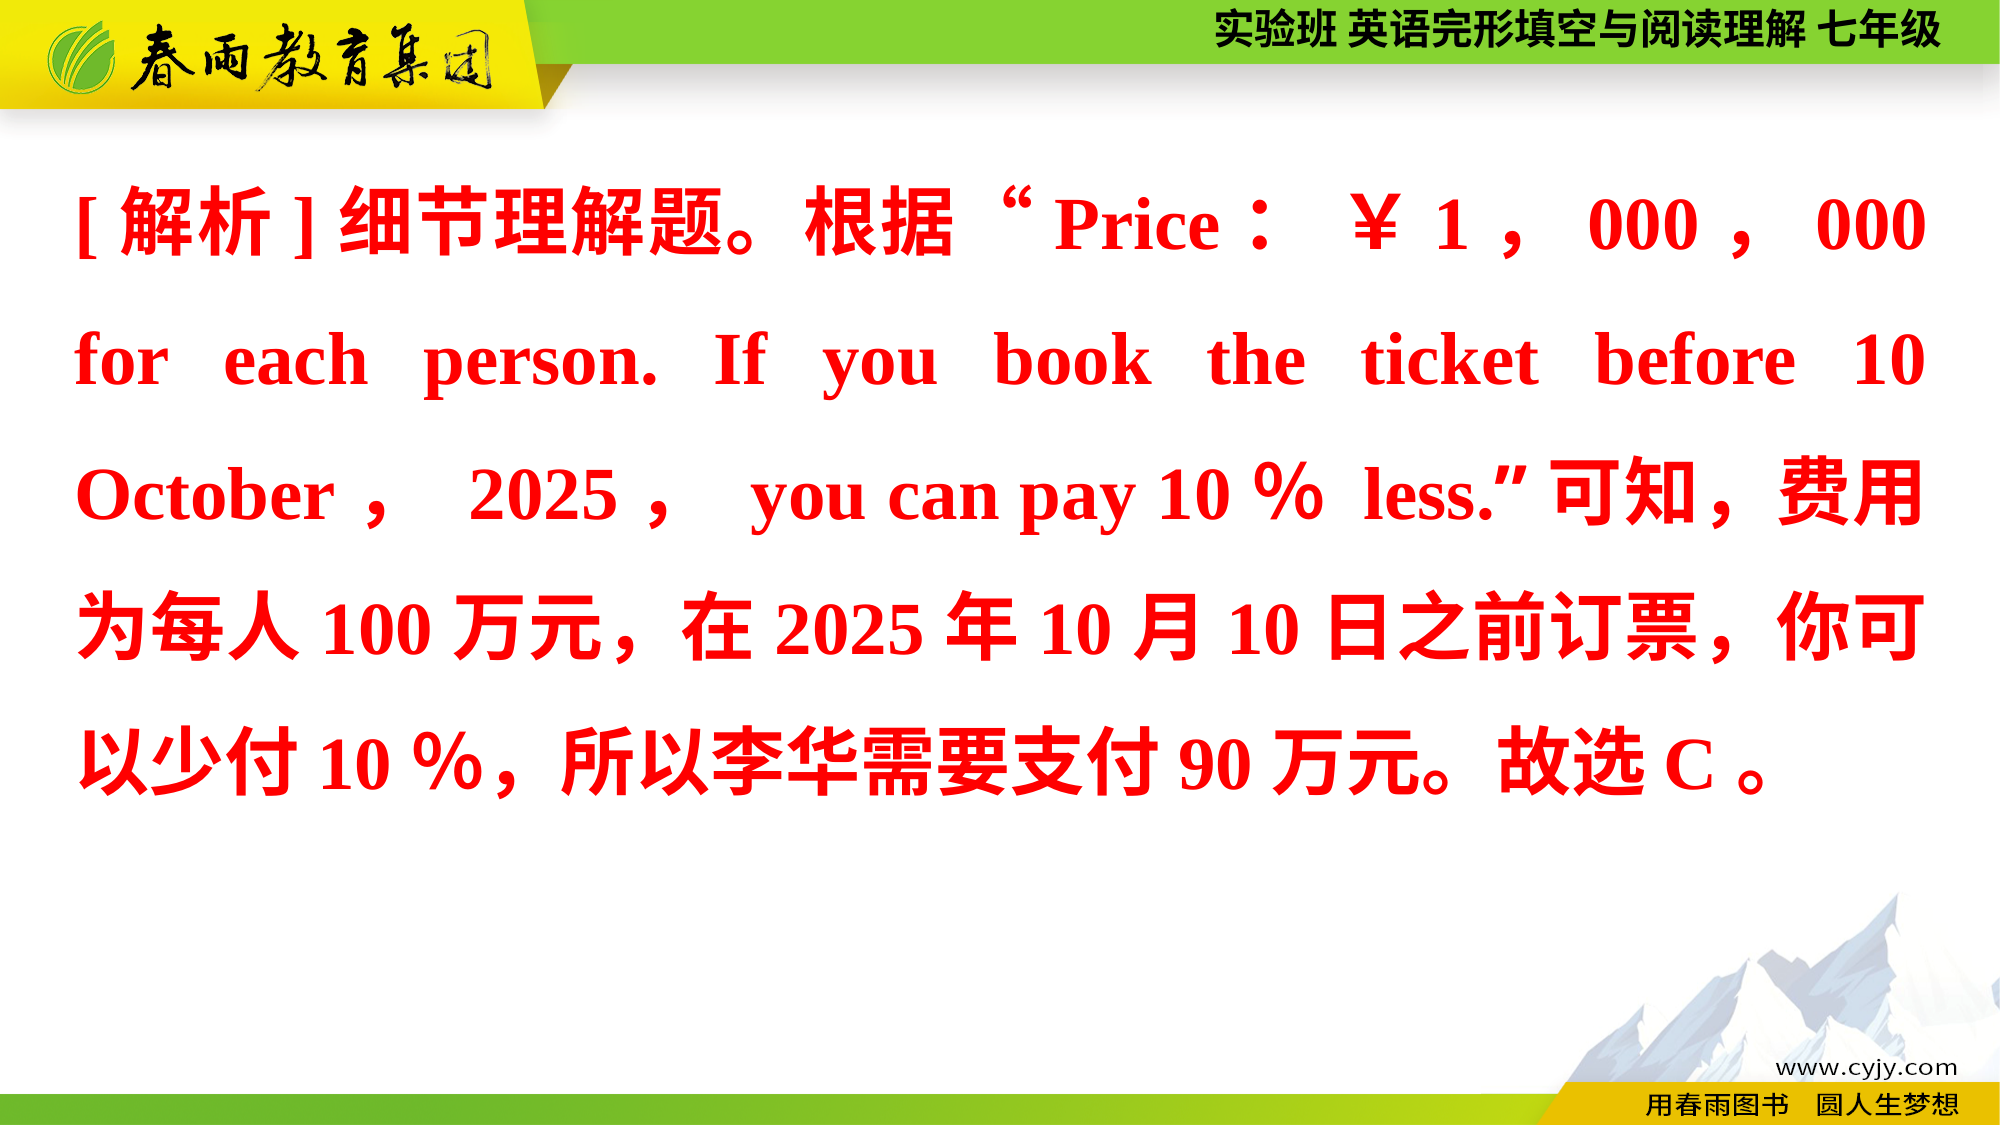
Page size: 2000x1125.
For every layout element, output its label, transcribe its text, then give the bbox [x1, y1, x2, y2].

list [解析]细节理解题。根据“Price： ￥1，000，000 for each person. If you book the ticket before 10 October， 2025， you can pay 10％ less.”可知，费用为每人100万元，在2025年10月10日之前订票，你可以少付10％，所以李华需要支付90万元。故选C。 [59, 122, 1944, 802]
picture [0, 0, 2000, 1125]
